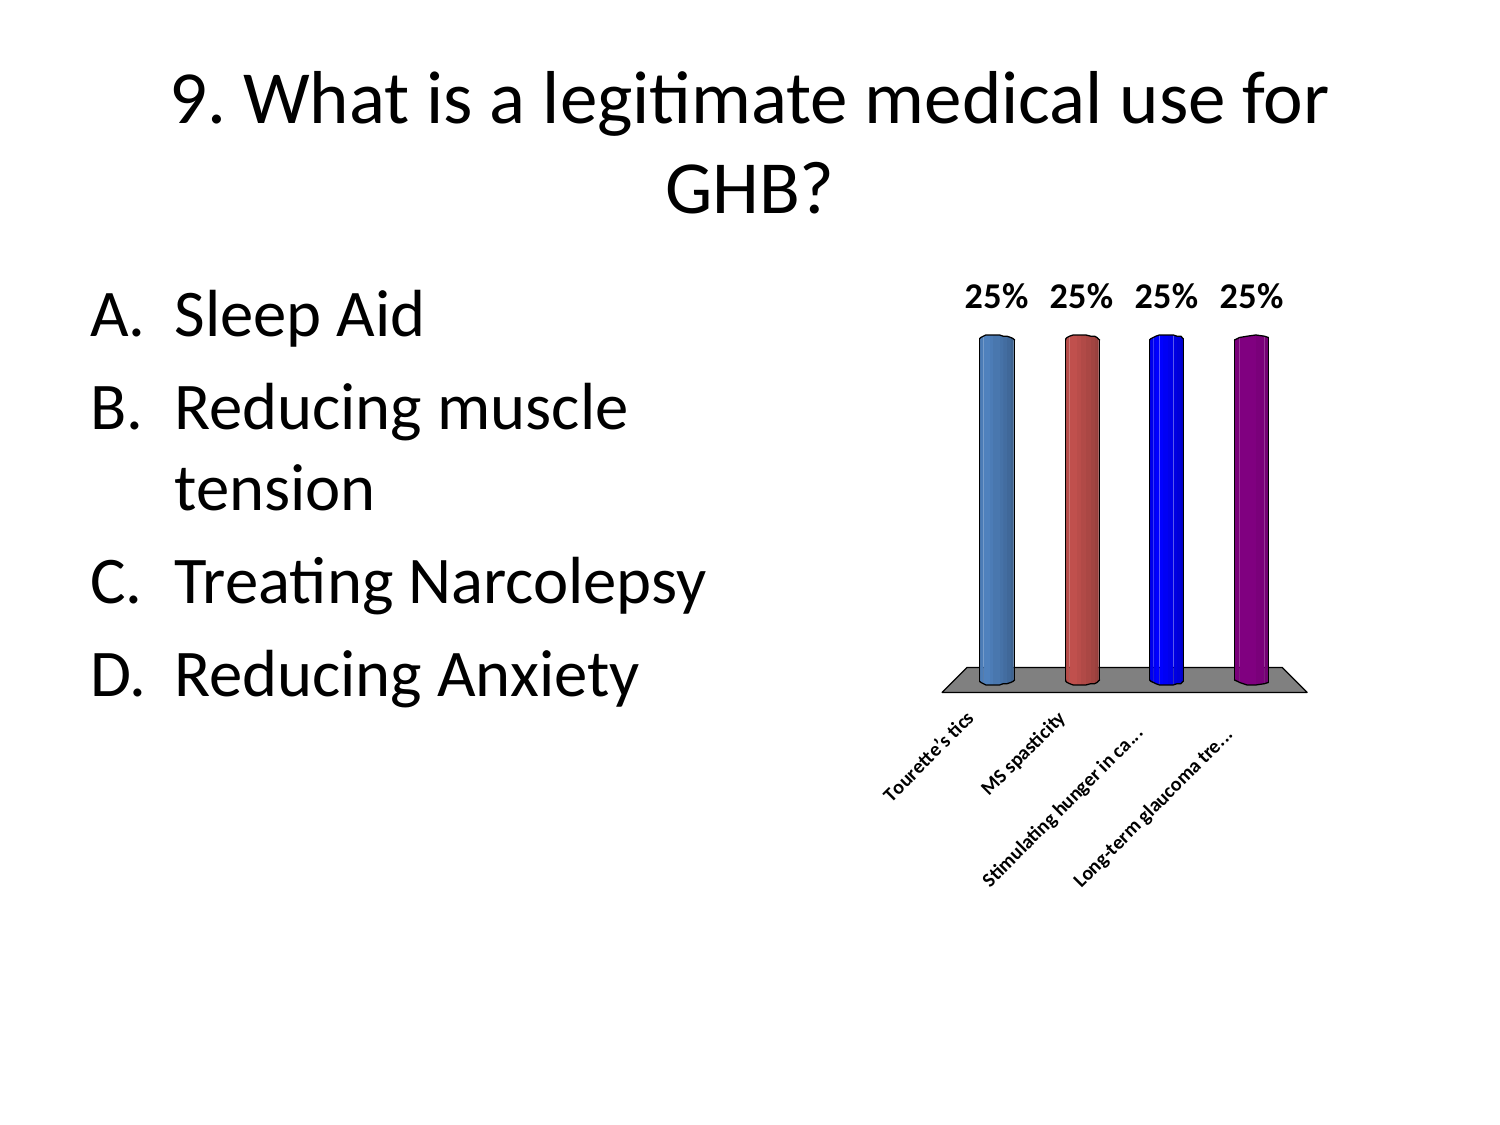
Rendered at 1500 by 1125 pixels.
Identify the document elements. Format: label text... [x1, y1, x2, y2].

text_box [739, 262, 1490, 1107]
title 9. What is a legitimate medical use for GHB? [75, 45, 1425, 233]
list Sleep Aid Reducing muscle tension Treating Narcolepsy Reducing Anxiety [75, 262, 737, 1005]
